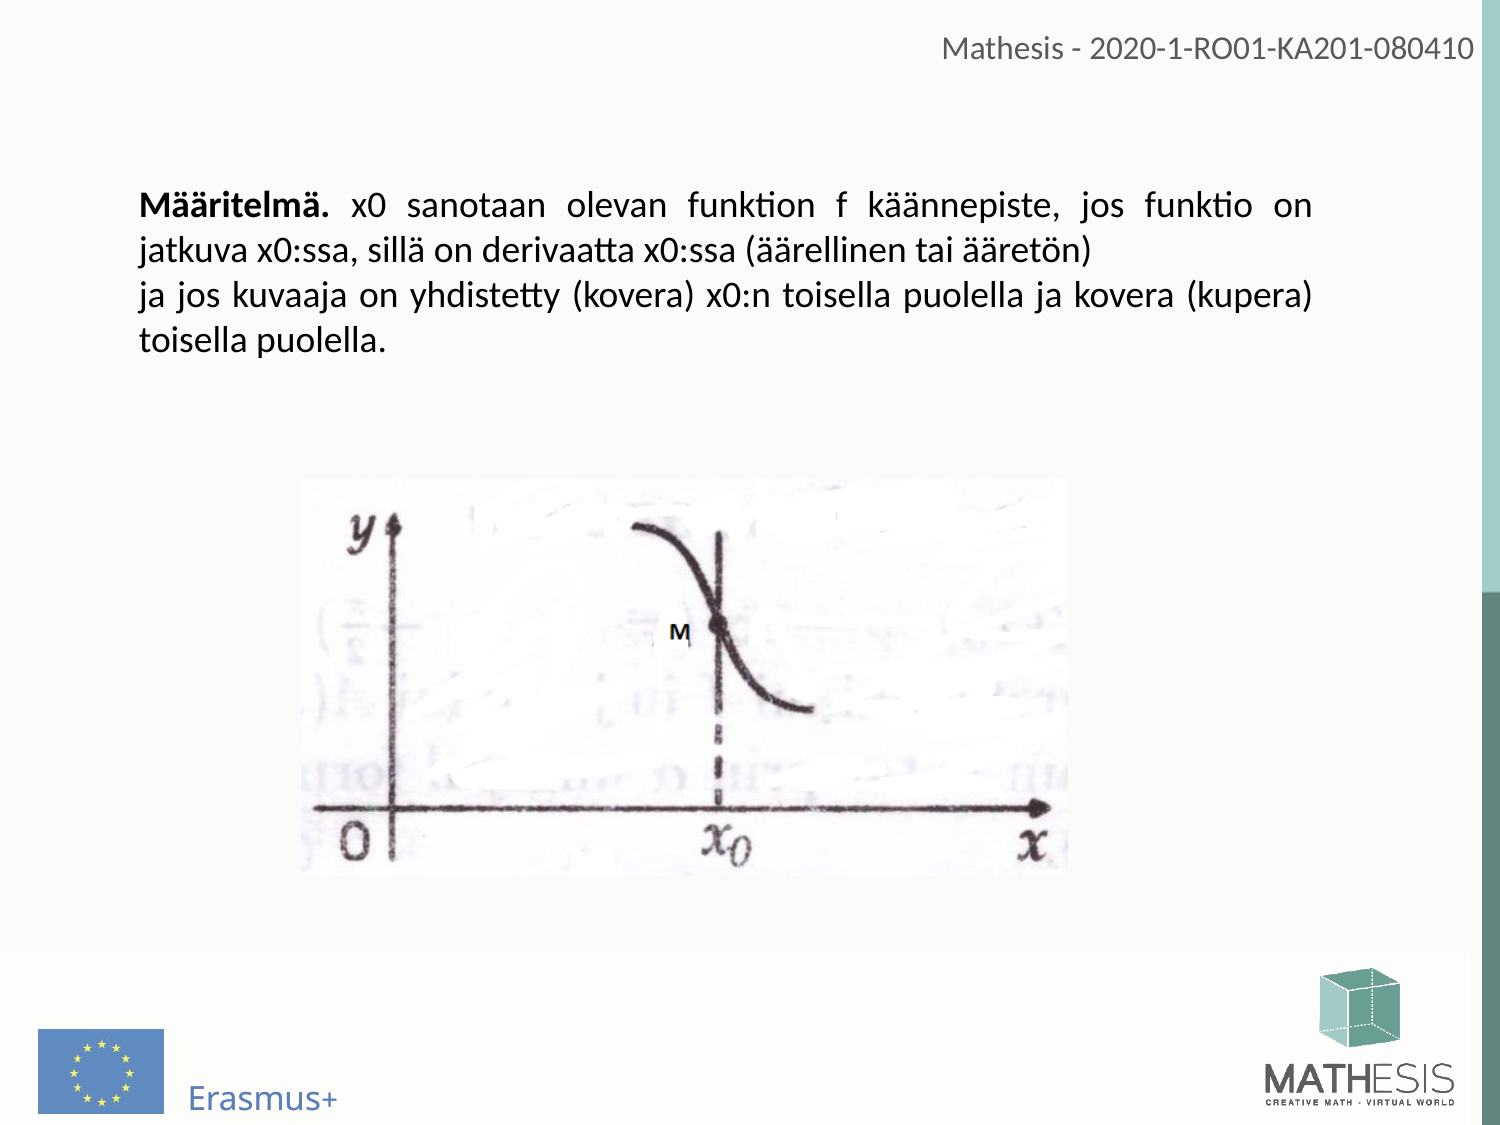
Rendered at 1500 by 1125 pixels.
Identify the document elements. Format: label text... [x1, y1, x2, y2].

picture [300, 479, 1068, 876]
text_box Määritelmä. x0 sanotaan olevan funktion f käännepiste, jos funktio on jatkuva x0:ssa, sillä on derivaatta x0:ssa (äärellinen tai ääretön) ja jos kuvaaja on yhdistetty (kovera) x0:n toisella puolella ja kovera (kupera) toisella puolella. [123, 172, 1329, 368]
